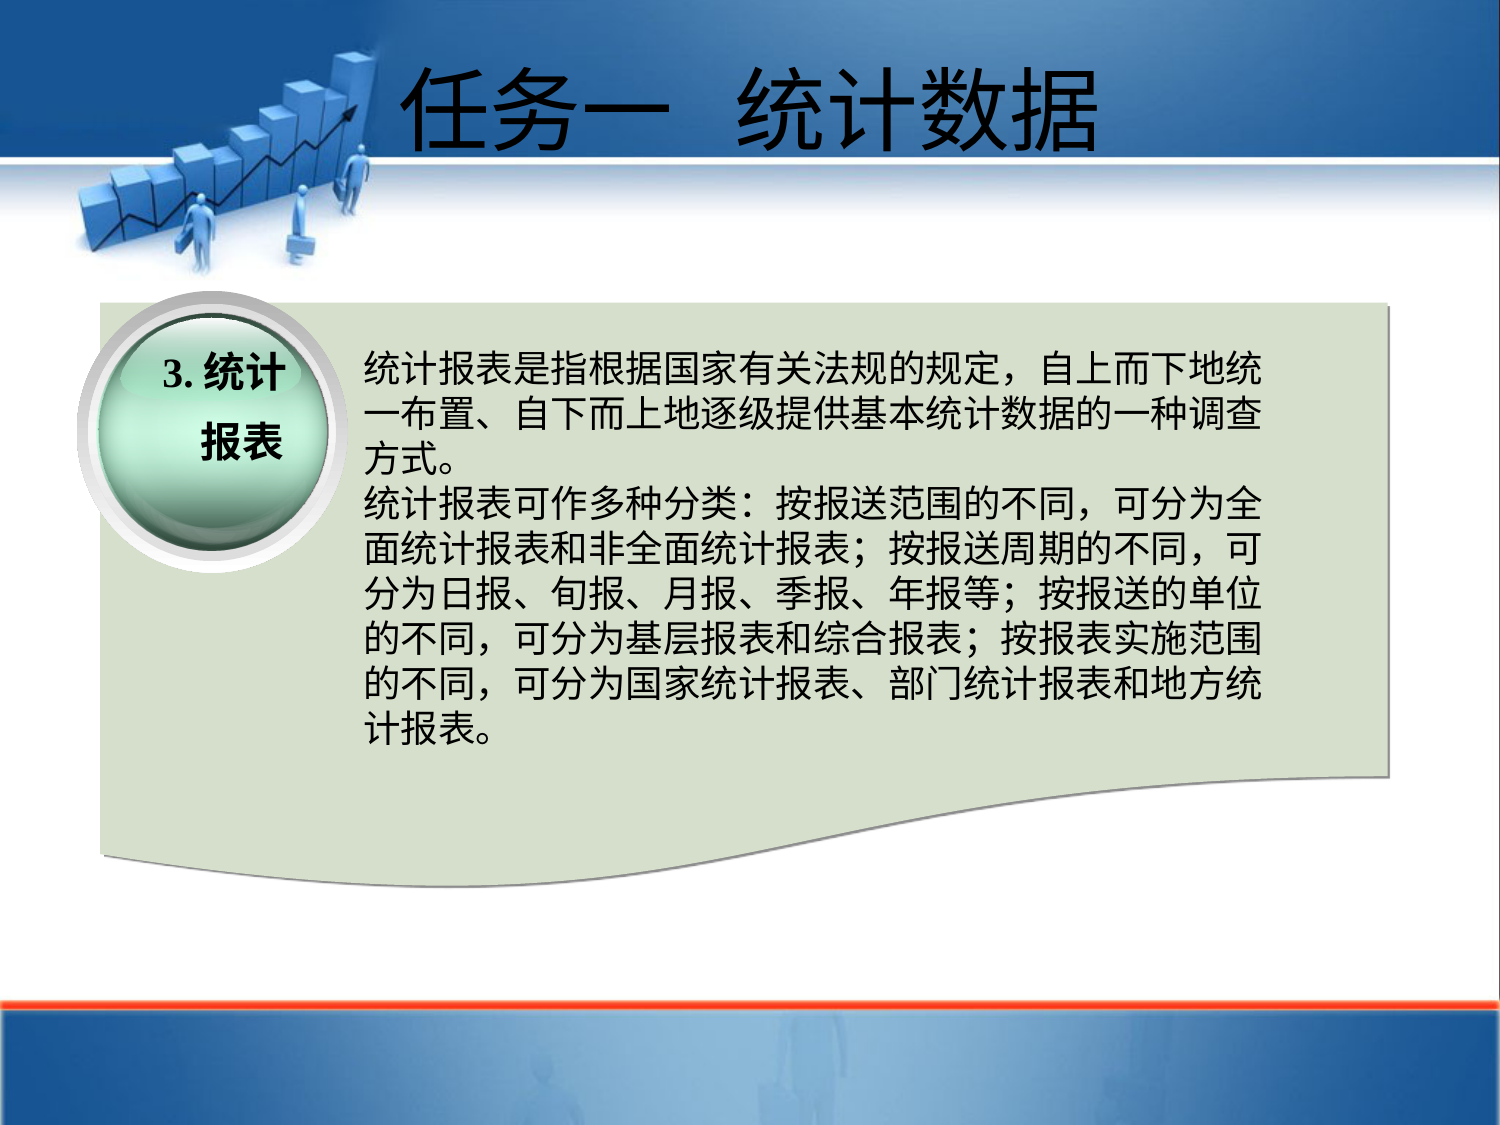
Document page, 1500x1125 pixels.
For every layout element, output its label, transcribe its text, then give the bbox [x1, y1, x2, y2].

text_box 统计报表是指根据国家有关法规的规定，自上而下地统一布置、自下而上地逐级提供基本统计数据的一种调查方式。 统计报表可作多种分类：按报送范围的不同，可分为全面统计报表和非全面统计报表；按报送周期的不同，可分为日报、旬报、月报、季报、年报等；按报送的单位的不同，可分为基层报表和综合报表；按报表实施范围的不同，可分为国家统计报表、部门统计报表和地方统计报表。 [348, 337, 1306, 803]
title 任务一 统计数据 [74, 44, 1426, 249]
text_box [352, 302, 1388, 778]
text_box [76, 290, 348, 573]
picture [0, 0, 1500, 1125]
text_box [100, 579, 1005, 886]
